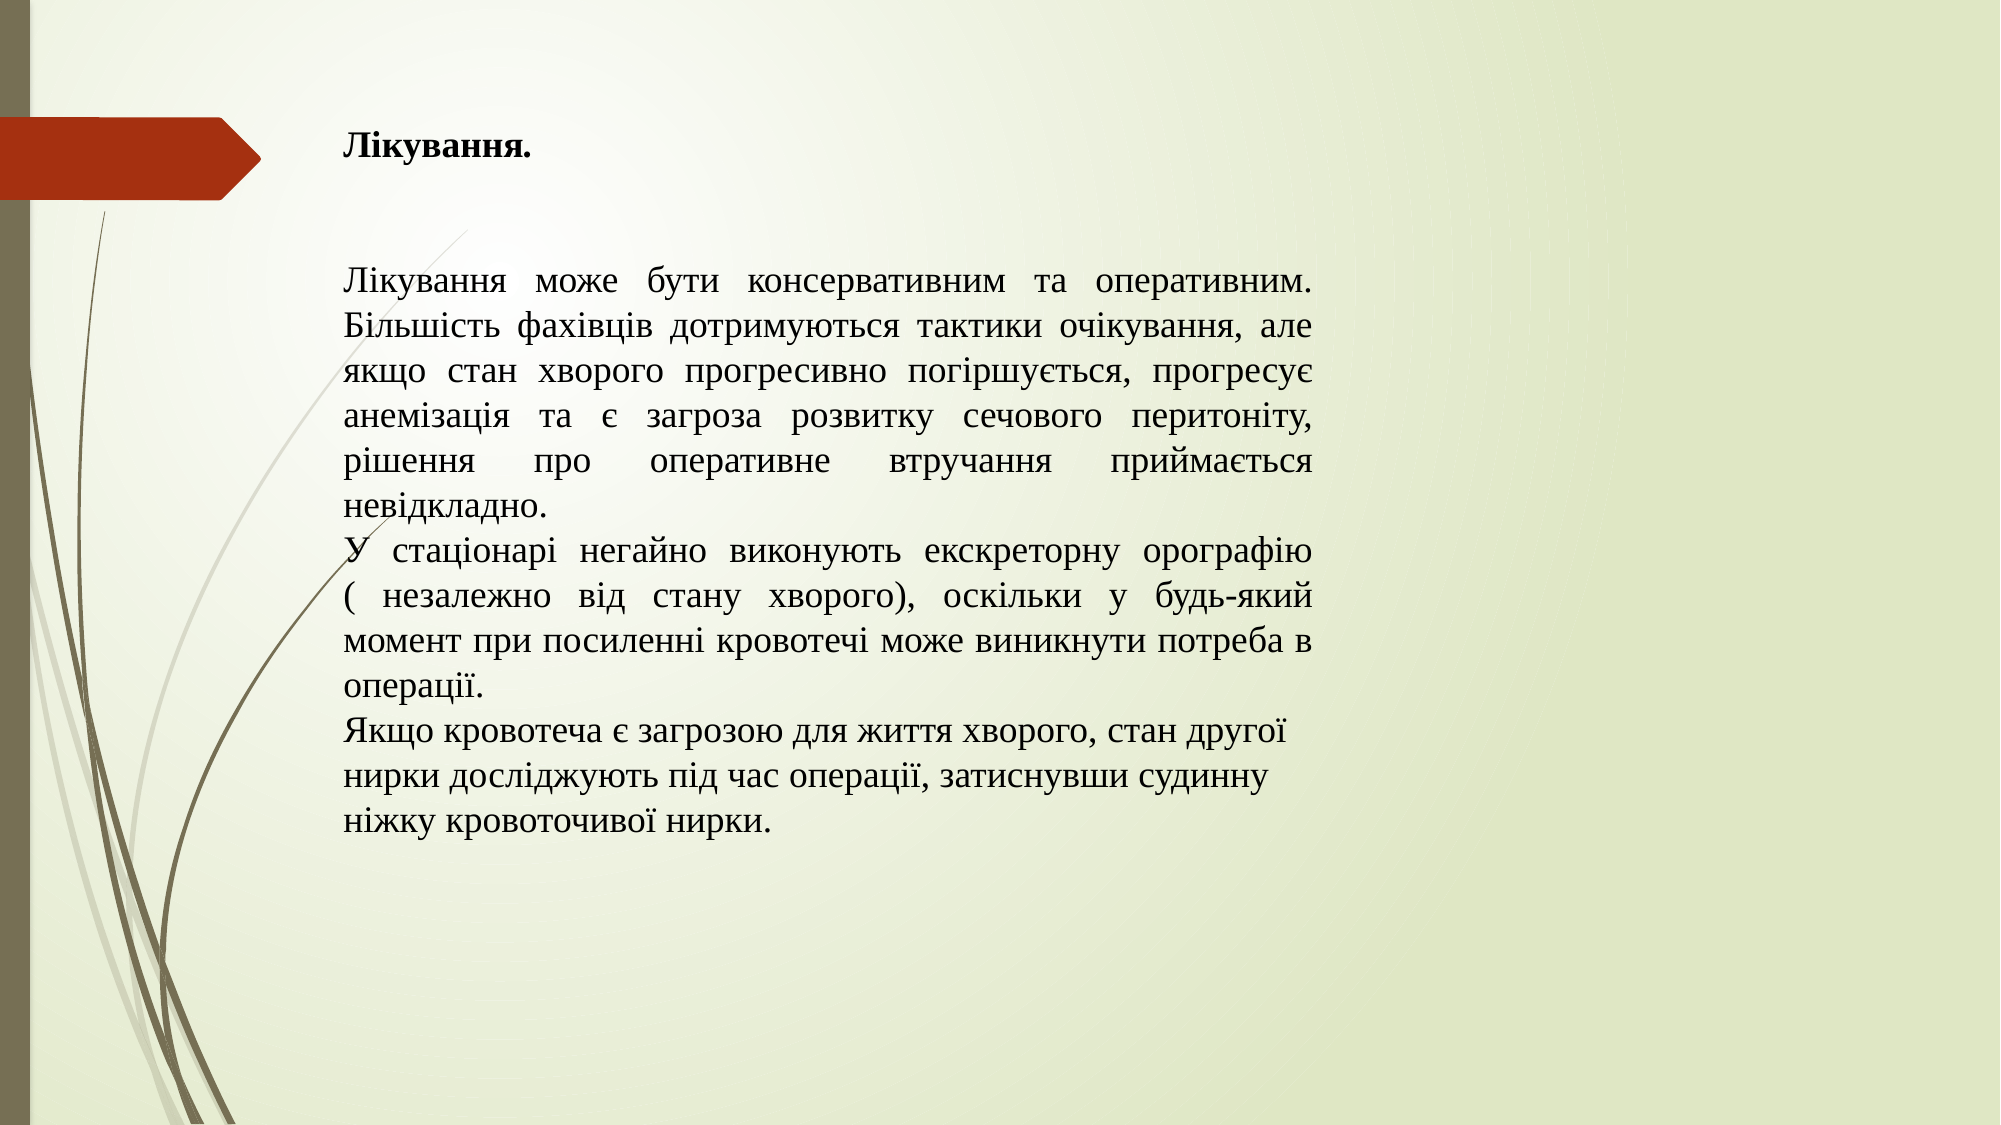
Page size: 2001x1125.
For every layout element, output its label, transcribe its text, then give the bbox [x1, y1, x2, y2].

text_box Лікування. Лікування може бути консервативним та оперативним. Більшість фахівців дотримуються тактики очікування, але якщо стан хворого прогресивно погіршується, прогресує анемізація та є загроза розвитку сечового перитоніту, рішення про оперативне втручання приймається невідкладно. У стаціонарі негайно виконують екскреторну орографію ( незалежно від стану хворого), оскільки у будь-який момент при посиленні кровотечі може виникнути потреба в операції. Якщо кровотеча є загрозою для життя хворого, стан другої нирки досліджують під час операції, затиснувши судинну ніжку кровоточивої нирки. [328, 112, 1329, 848]
